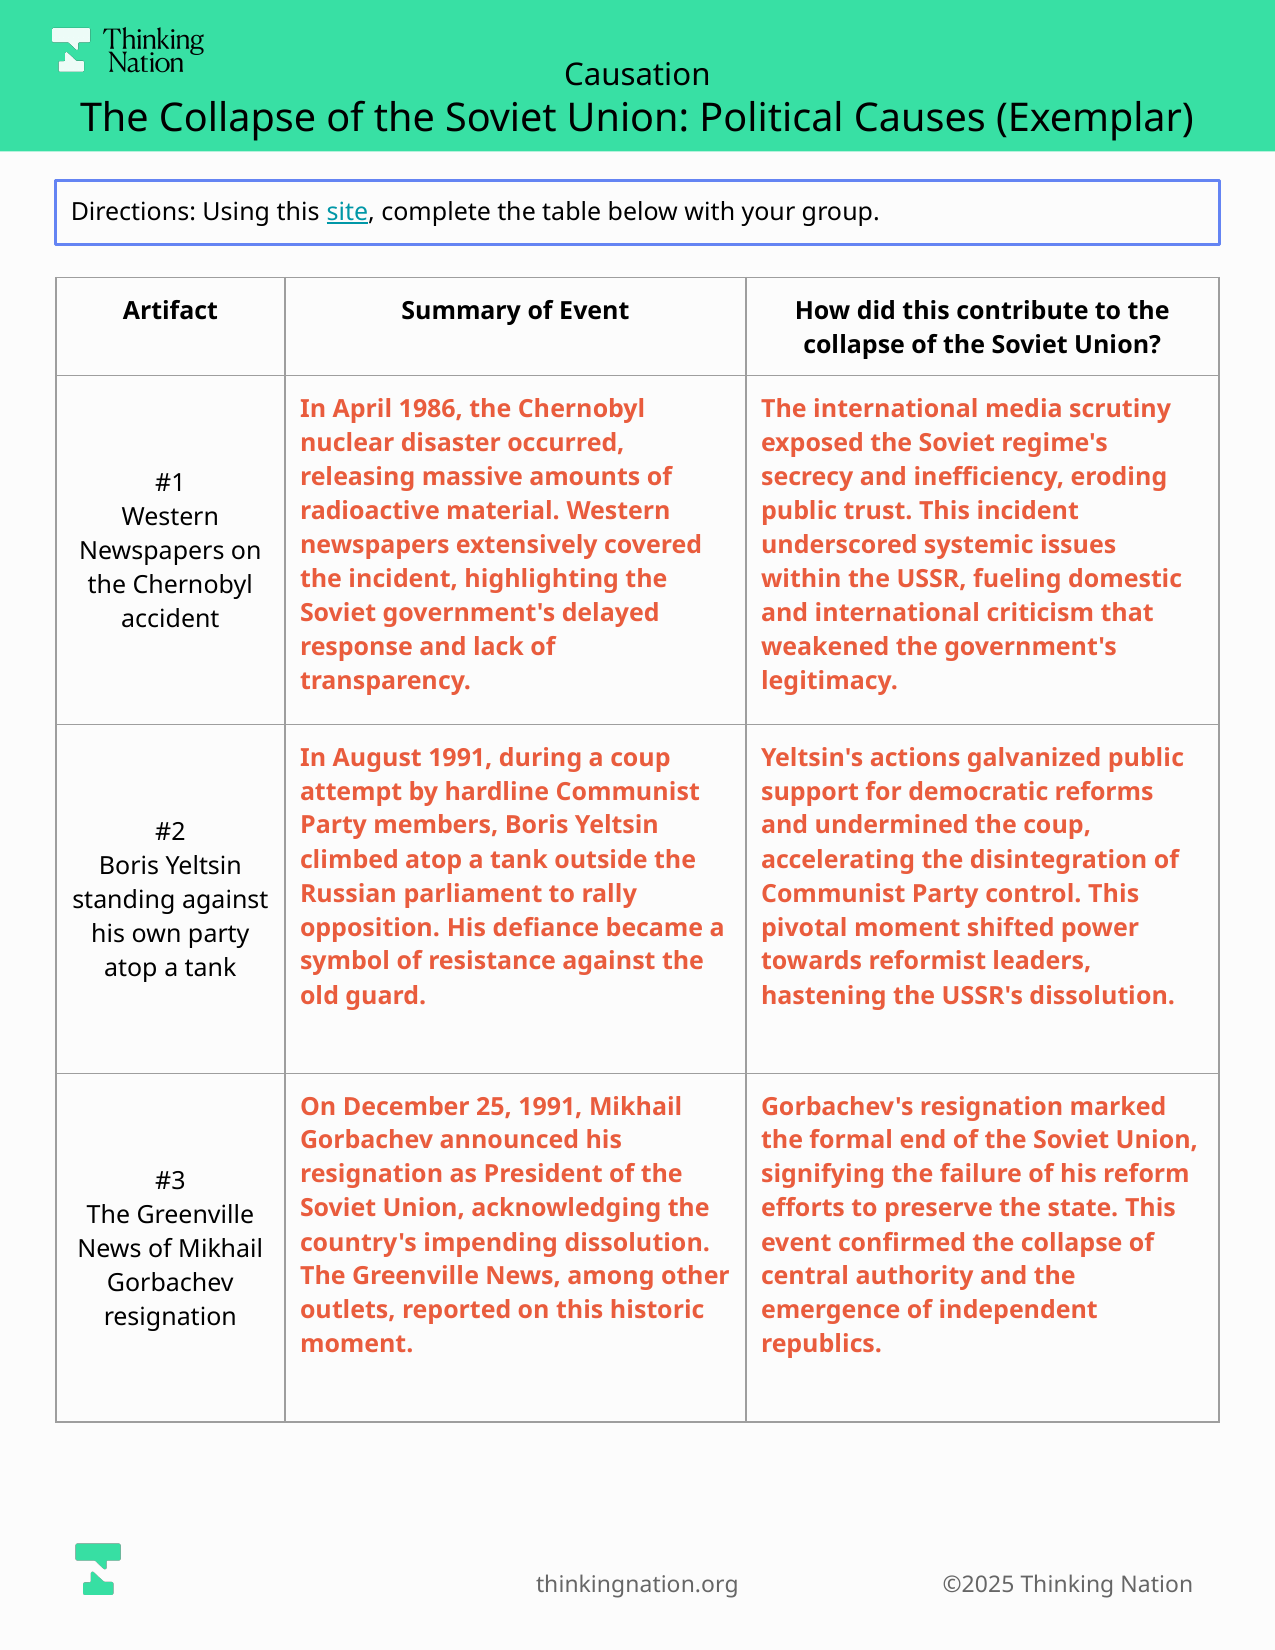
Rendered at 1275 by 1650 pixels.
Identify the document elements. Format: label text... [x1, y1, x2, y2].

text_box Directions: Using this site, complete the table below with your group. [55, 180, 1220, 245]
table_header Artifact [57, 278, 284, 375]
table_cell #3 The Greenville News of Mikhail Gorbachev resignation [57, 1074, 284, 1421]
picture [35, 13, 210, 87]
table_cell In April 1986, the Chernobyl nuclear disaster occurred, releasing massive amounts of radioactive material. Western newspapers extensively covered the incident, highlighting the Soviet government's delayed response and lack of transparency. [286, 376, 745, 724]
table_cell #1 Western Newspapers on the Chernobyl accident [57, 376, 284, 724]
picture [62, 1533, 134, 1605]
table_cell Gorbachev's resignation marked the formal end of the Soviet Union, signifying the failure of his reform efforts to preserve the state. This event confirmed the collapse of central authority and the emergence of independent republics. [747, 1074, 1218, 1421]
table_header How did this contribute to the collapse of the Soviet Union? [747, 278, 1218, 375]
table_cell The international media scrutiny exposed the Soviet regime's secrecy and inefficiency, eroding public trust. This incident underscored systemic issues within the USSR, fueling domestic and international criticism that weakened the government's legitimacy. [747, 376, 1218, 724]
text_box ©2025 Thinking Nation [907, 1553, 1210, 1605]
table_cell On December 25, 1991, Mikhail Gorbachev announced his resignation as President of the Soviet Union, acknowledging the country's impending dissolution. The Greenville News, among other outlets, reported on this historic moment. [286, 1074, 745, 1421]
table_cell In August 1991, during a coup attempt by hardline Communist Party members, Boris Yeltsin climbed atop a tank outside the Russian parliament to rally opposition. His defiance became a symbol of resistance against the old guard. [286, 725, 745, 1073]
table_cell #2 Boris Yeltsin standing against his own party atop a tank [57, 725, 284, 1073]
text_box Causation The Collapse of the Soviet Union: Political Causes (Exemplar) [0, 0, 1275, 152]
table_cell Yeltsin's actions galvanized public support for democratic reforms and undermined the coup, accelerating the disintegration of Communist Party control. This pivotal moment shifted power towards reformist leaders, hastening the USSR's dissolution. [747, 725, 1218, 1073]
table_header Summary of Event [286, 278, 745, 375]
text_box thinkingnation.org [486, 1553, 789, 1605]
